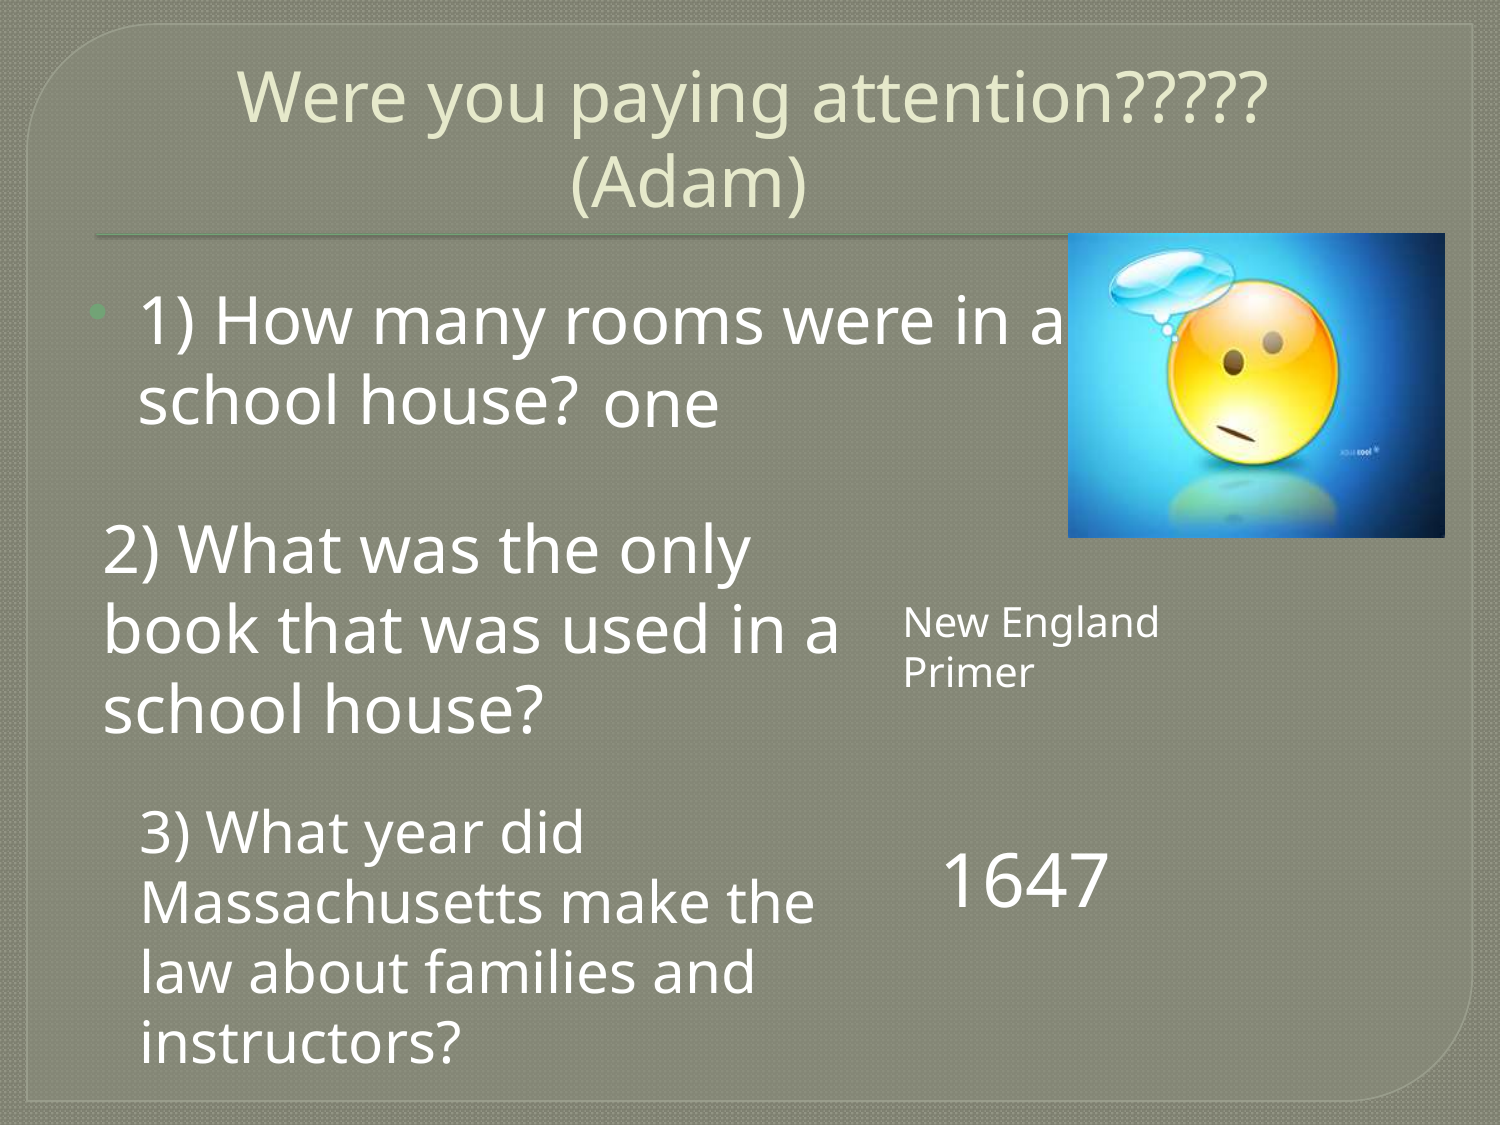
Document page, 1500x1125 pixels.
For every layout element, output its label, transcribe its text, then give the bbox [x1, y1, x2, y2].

text_box 1647 [924, 824, 1213, 930]
title Were you paying attention????? (Adam) [75, 41, 1425, 230]
text_box New England Primer [887, 588, 1213, 704]
picture [1068, 233, 1445, 538]
list 1) How many rooms were in a school house? [75, 270, 1061, 500]
text_box 2) What was the only book that was used in a school house? [87, 499, 925, 755]
text_box 3) What year did Massachusetts make the law about families and instructors? [124, 787, 888, 1125]
text_box one [587, 353, 925, 449]
